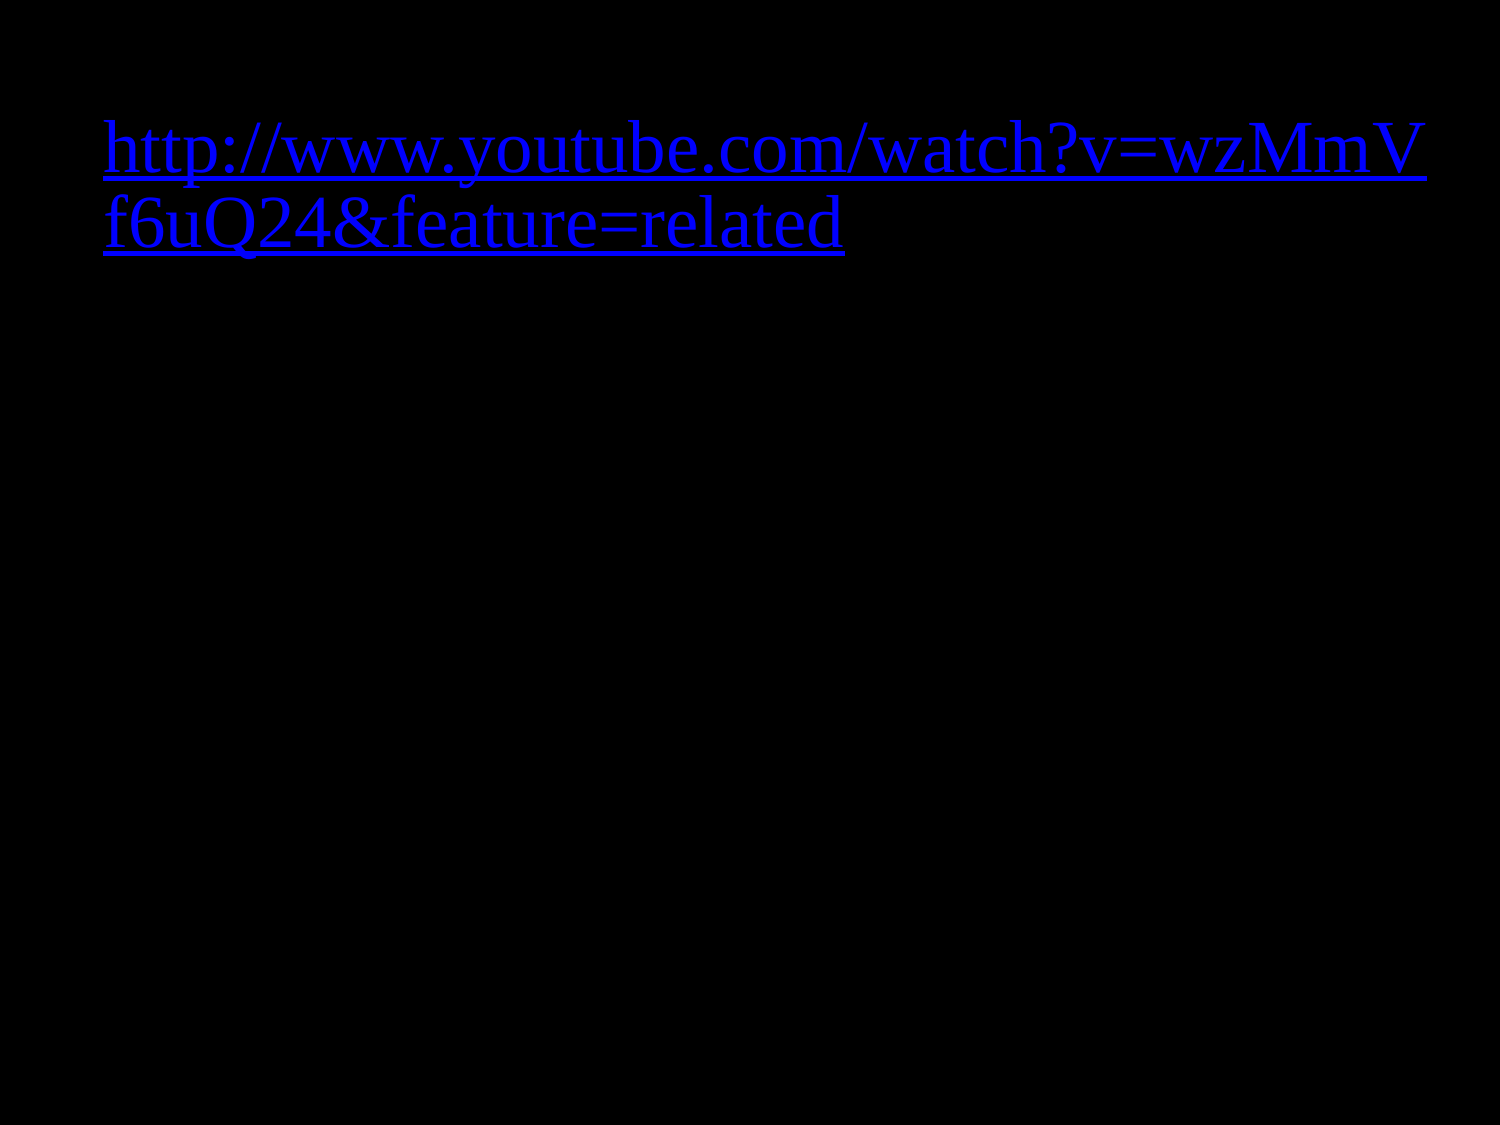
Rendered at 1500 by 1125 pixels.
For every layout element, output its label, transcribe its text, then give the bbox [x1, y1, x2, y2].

text_box http://www.youtube.com/watch?v=wzMmVf6uQ24&feature=related [88, 89, 1447, 195]
